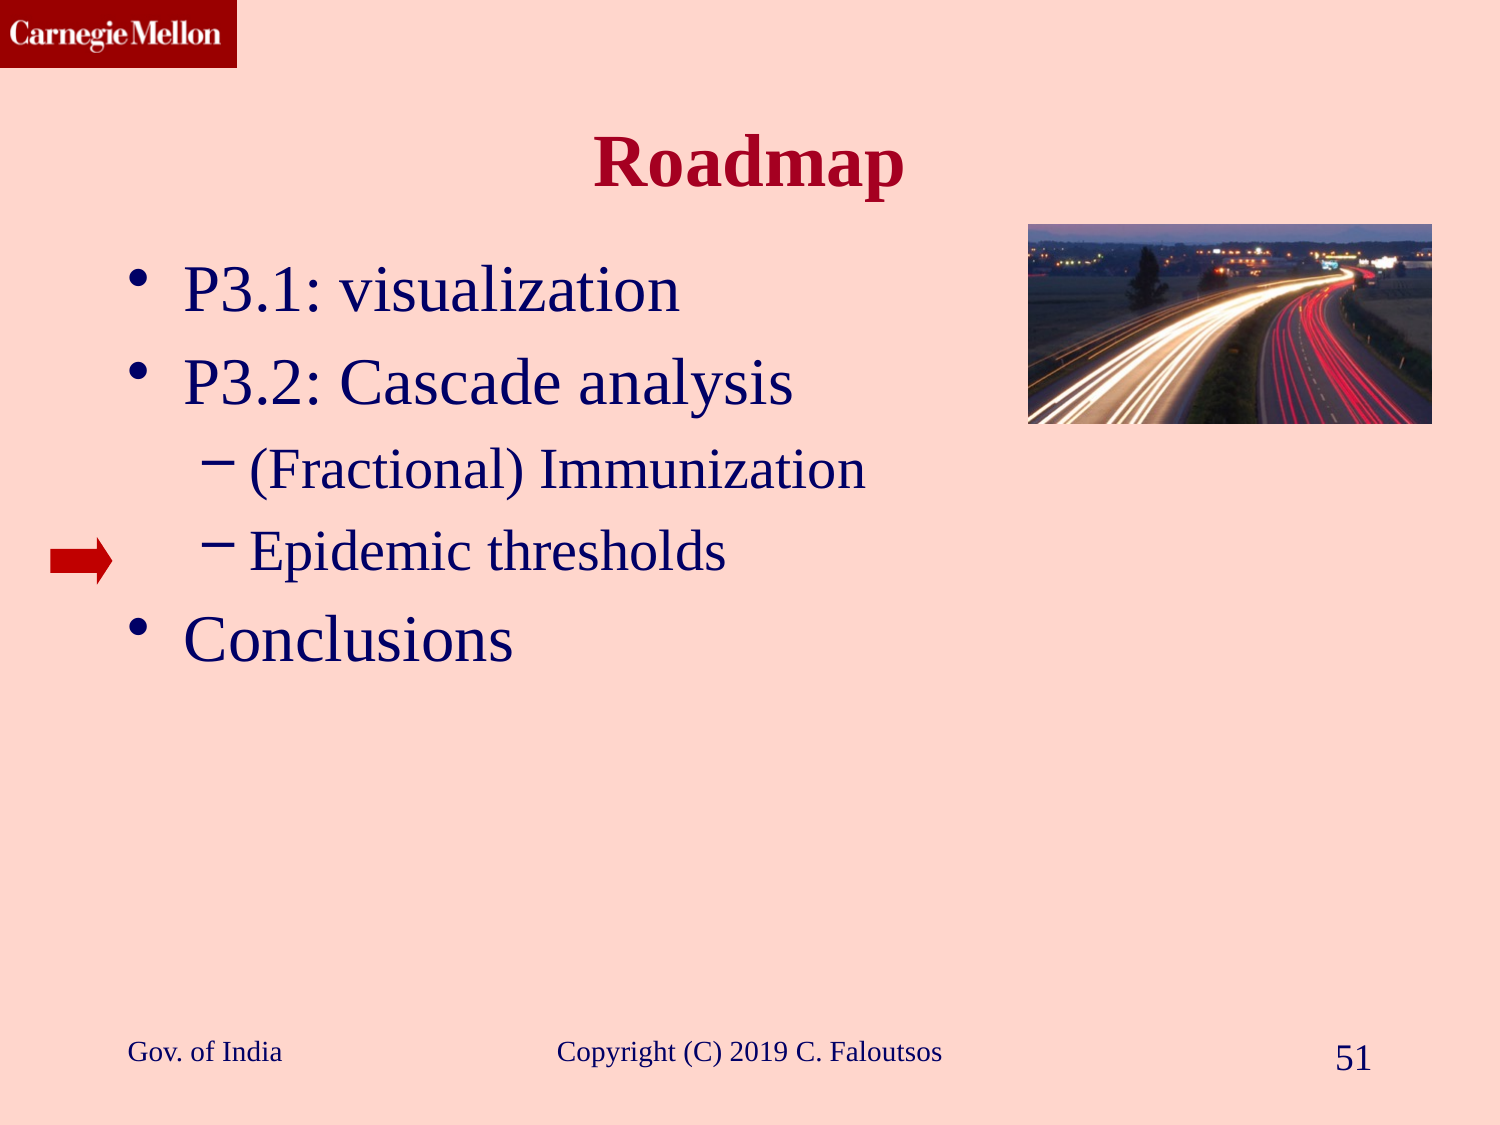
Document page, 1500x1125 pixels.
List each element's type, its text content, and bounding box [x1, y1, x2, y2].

slide_number 51 [1074, 1024, 1388, 1101]
picture [0, 0, 237, 68]
footer Copyright (C) 2019 C. Faloutsos [512, 1024, 988, 1101]
slide_number Gov. of India [112, 1024, 426, 1101]
picture [1027, 224, 1432, 425]
title Roadmap [112, 99, 1388, 213]
list P3.1: visualization P3.2: Cascade analysis (Fractional) Immunization Epidemic thresholds Conclusions [112, 237, 1388, 1001]
text_box [50, 537, 113, 585]
